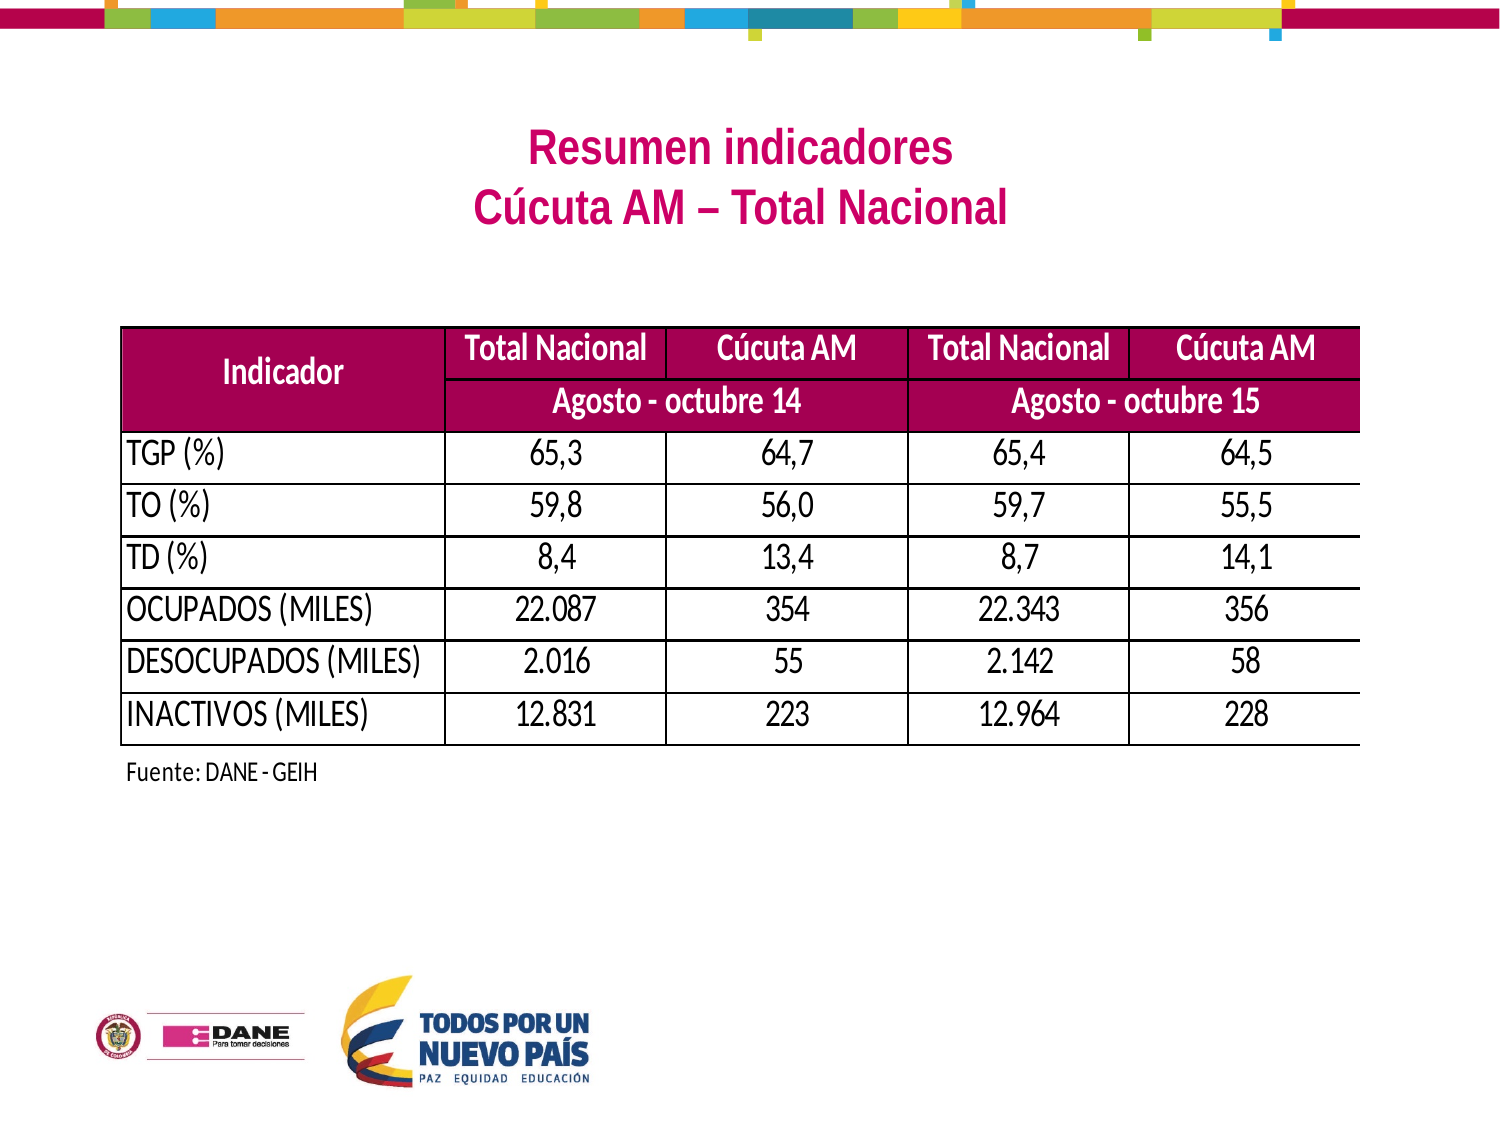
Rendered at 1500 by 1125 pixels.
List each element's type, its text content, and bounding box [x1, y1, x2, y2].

text_box Resumen indicadores Cúcuta AM – Total Nacional [67, 107, 1415, 242]
picture [52, 955, 632, 1118]
picture [0, 0, 1500, 41]
picture [119, 326, 1363, 799]
